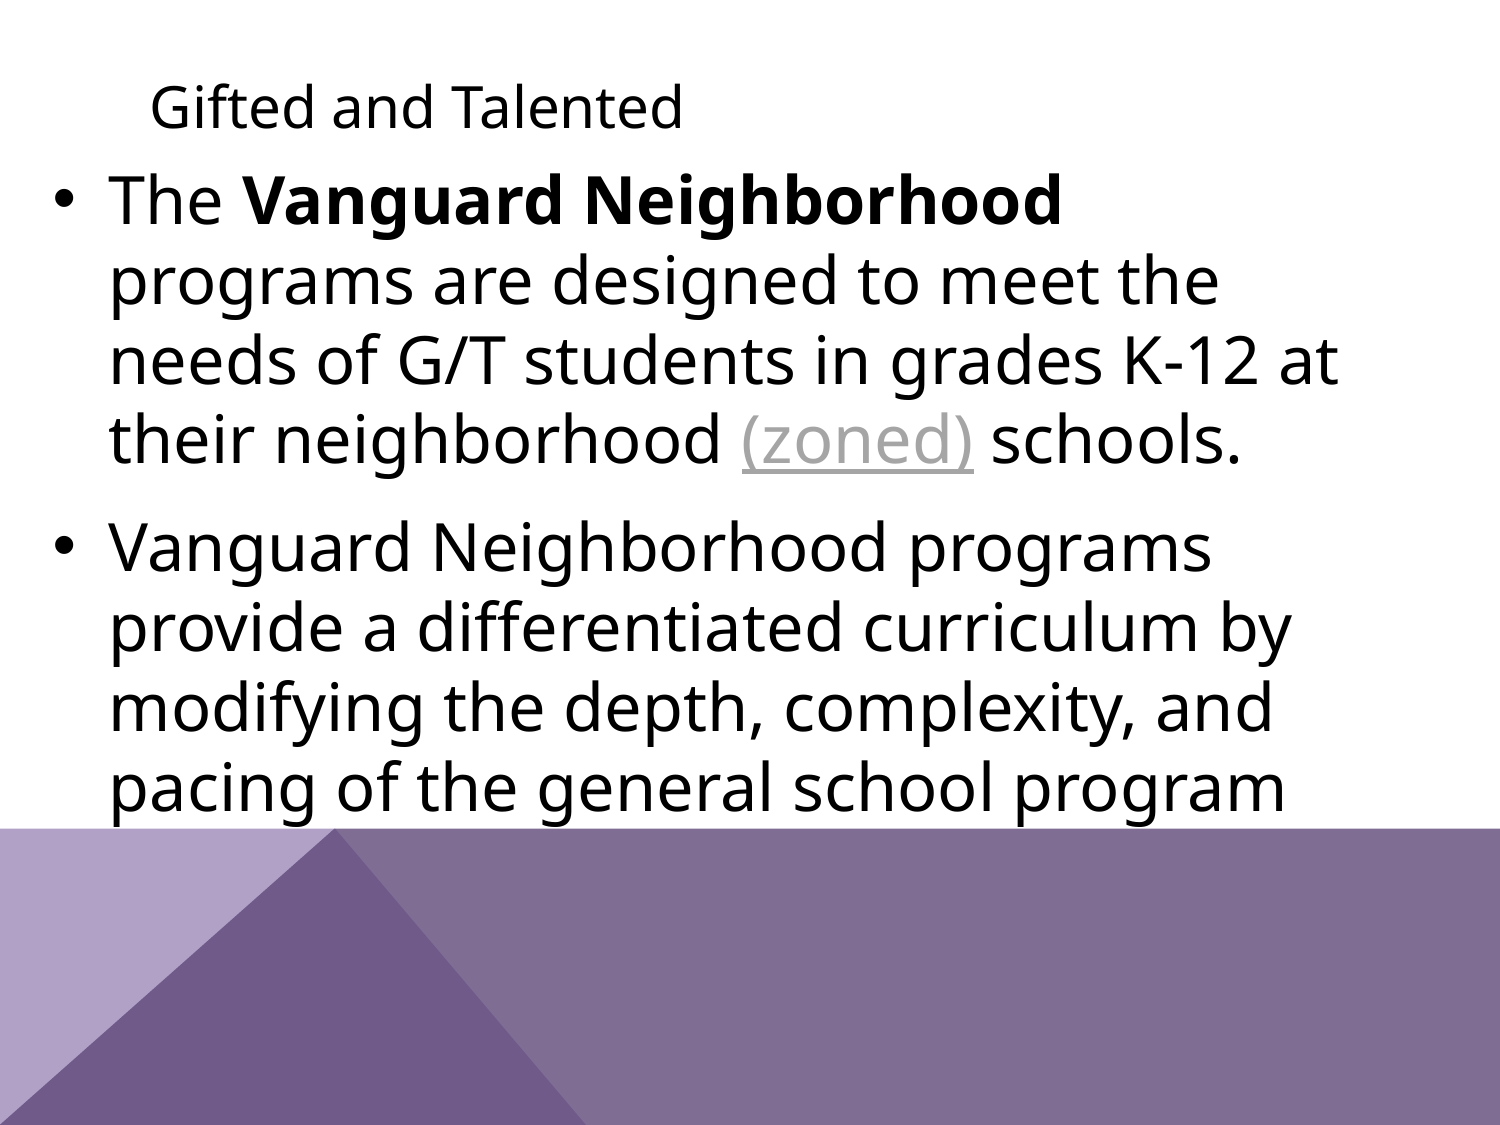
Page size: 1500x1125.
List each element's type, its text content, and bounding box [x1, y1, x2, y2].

title Gifted and Talented [134, 59, 1369, 149]
list The Vanguard Neighborhood programs are designed to meet the needs of G/T students in grades K-12 at their neighborhood (zoned) schools. Vanguard Neighborhood programs provide a differentiated curriculum by modifying the depth, complexity, and pacing of the general school program [37, 149, 1426, 738]
